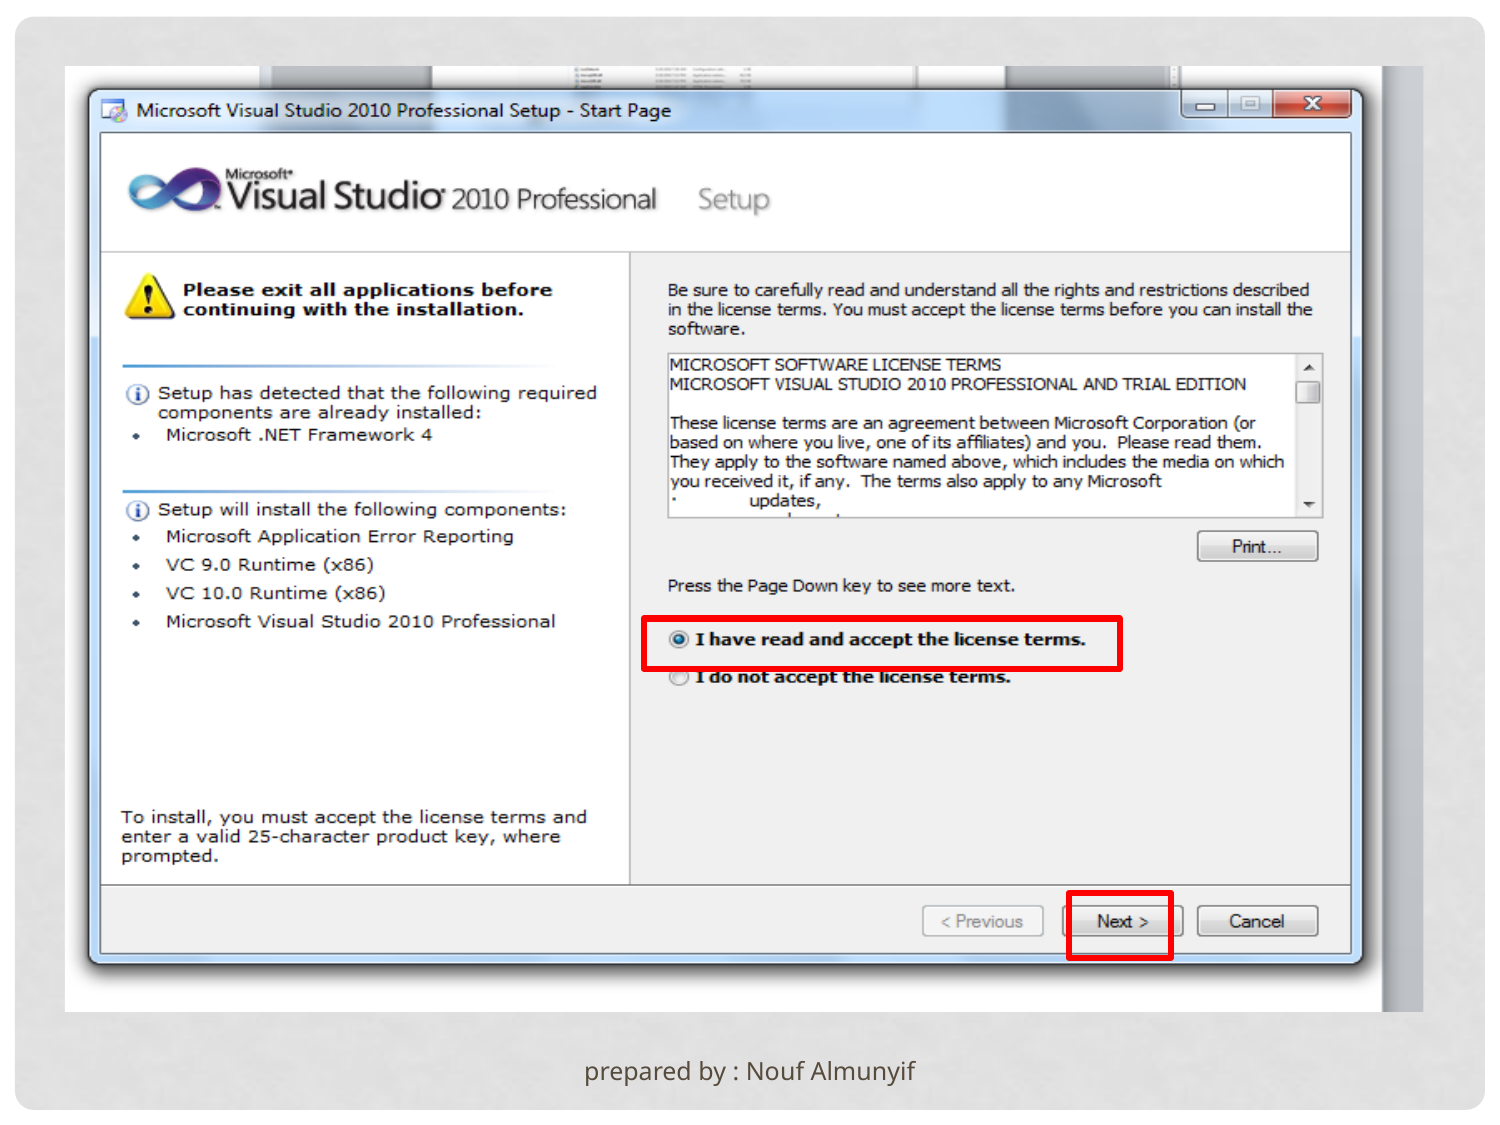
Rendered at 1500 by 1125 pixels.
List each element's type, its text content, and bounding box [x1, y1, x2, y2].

footer prepared by : Nouf Almunyif [512, 1042, 988, 1103]
picture [64, 66, 1424, 1012]
